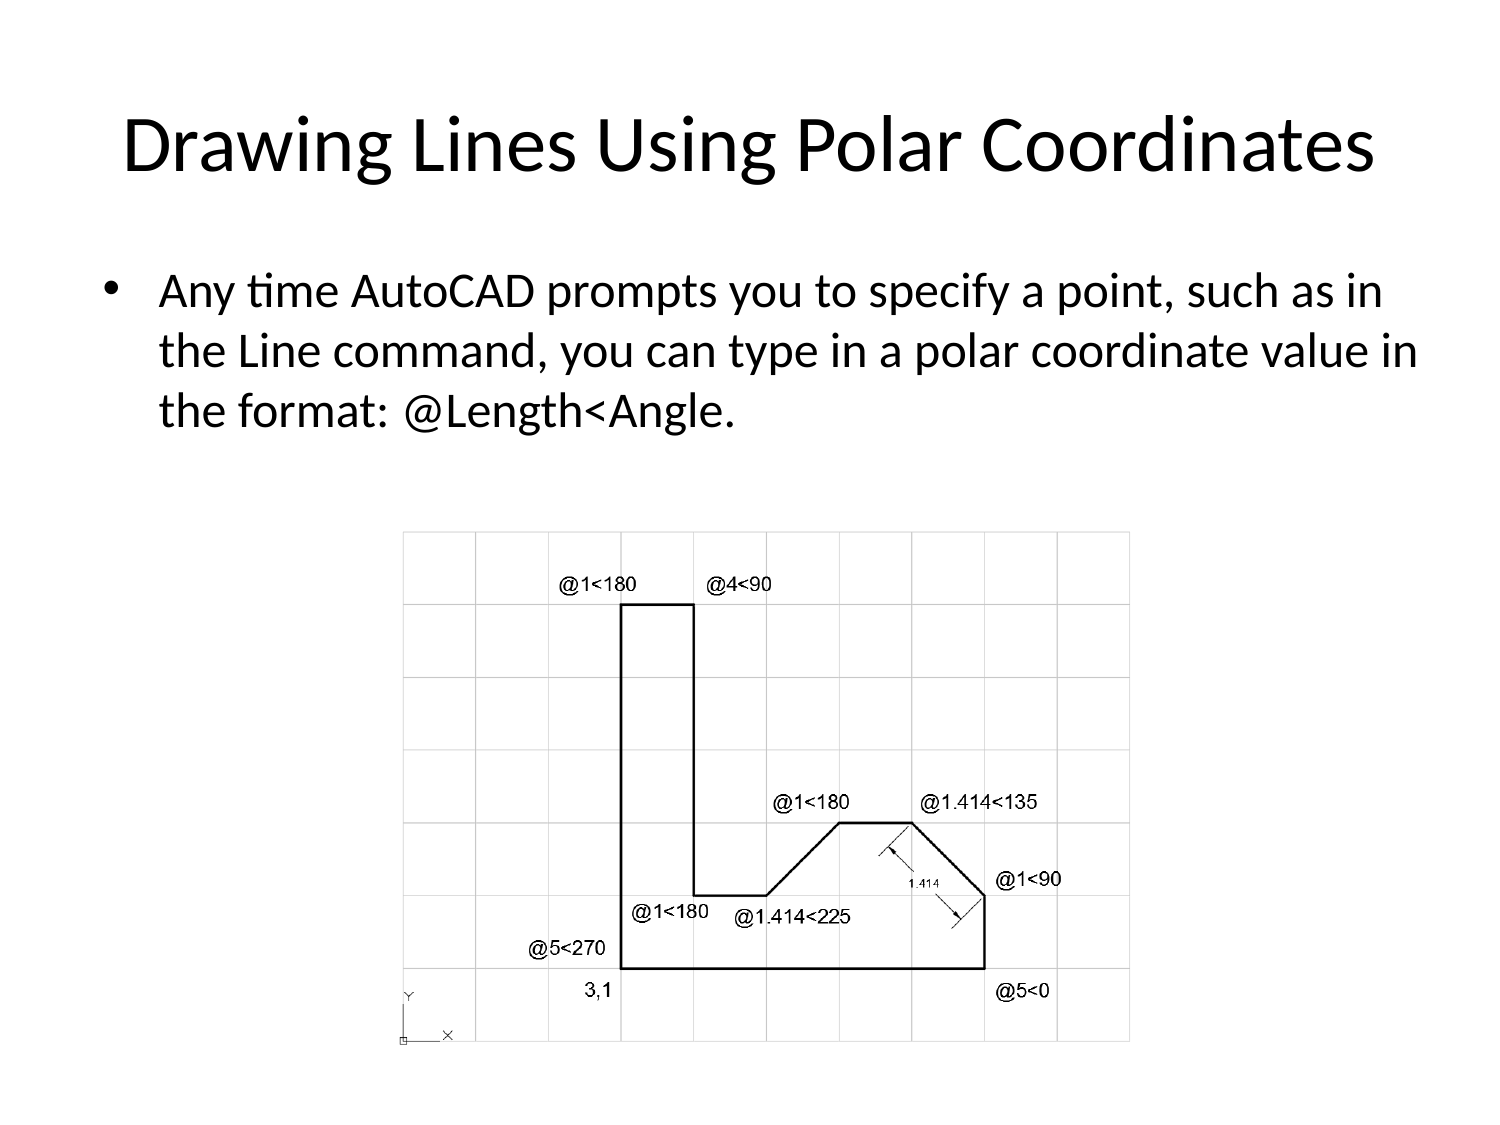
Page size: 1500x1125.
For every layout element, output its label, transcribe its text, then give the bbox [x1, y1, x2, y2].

picture [386, 524, 1138, 1051]
list Any time AutoCAD prompts you to specify a point, such as in the Line command, you can type in a polar coordinate value in the format: @Length<Angle. [87, 249, 1438, 950]
title Drawing Lines Using Polar Coordinates [75, 45, 1425, 233]
